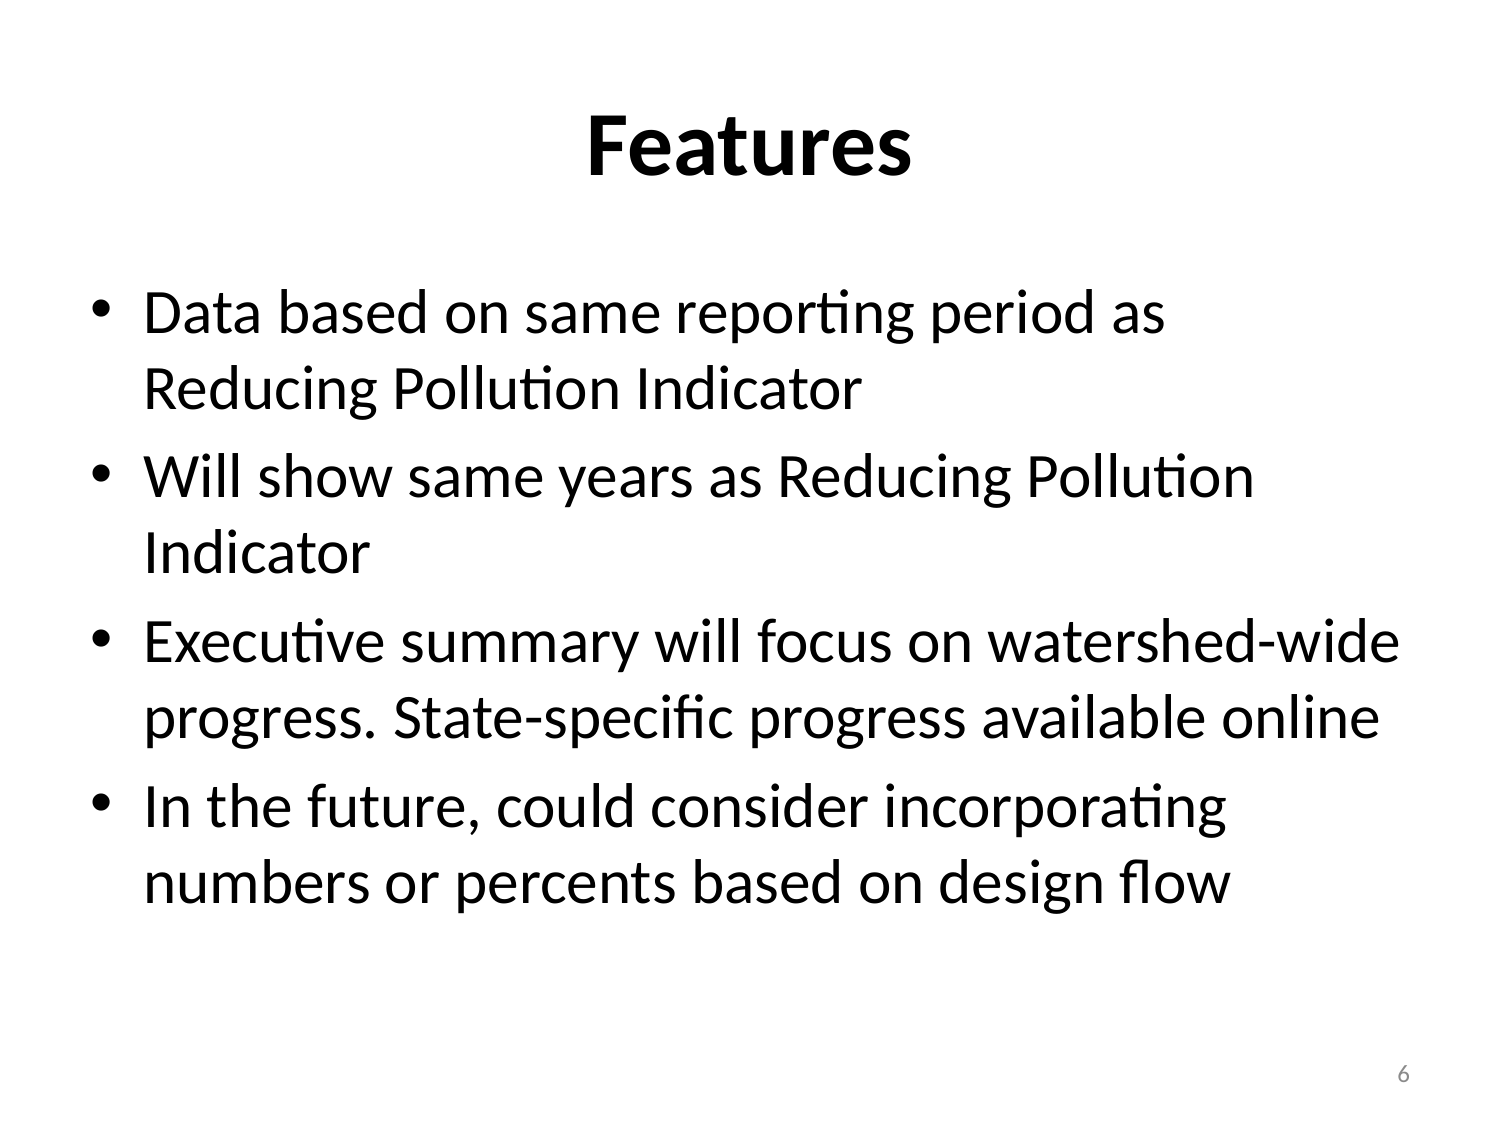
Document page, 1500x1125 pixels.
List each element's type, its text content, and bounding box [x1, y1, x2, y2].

title Features [75, 45, 1425, 233]
list Data based on same reporting period as Reducing Pollution Indicator Will show same years as Reducing Pollution Indicator Executive summary will focus on watershed-wide progress. State-specific progress available online In the future, could consider incorporating numbers or percents based on design flow [75, 262, 1425, 1005]
slide_number 6 [1074, 1042, 1425, 1103]
